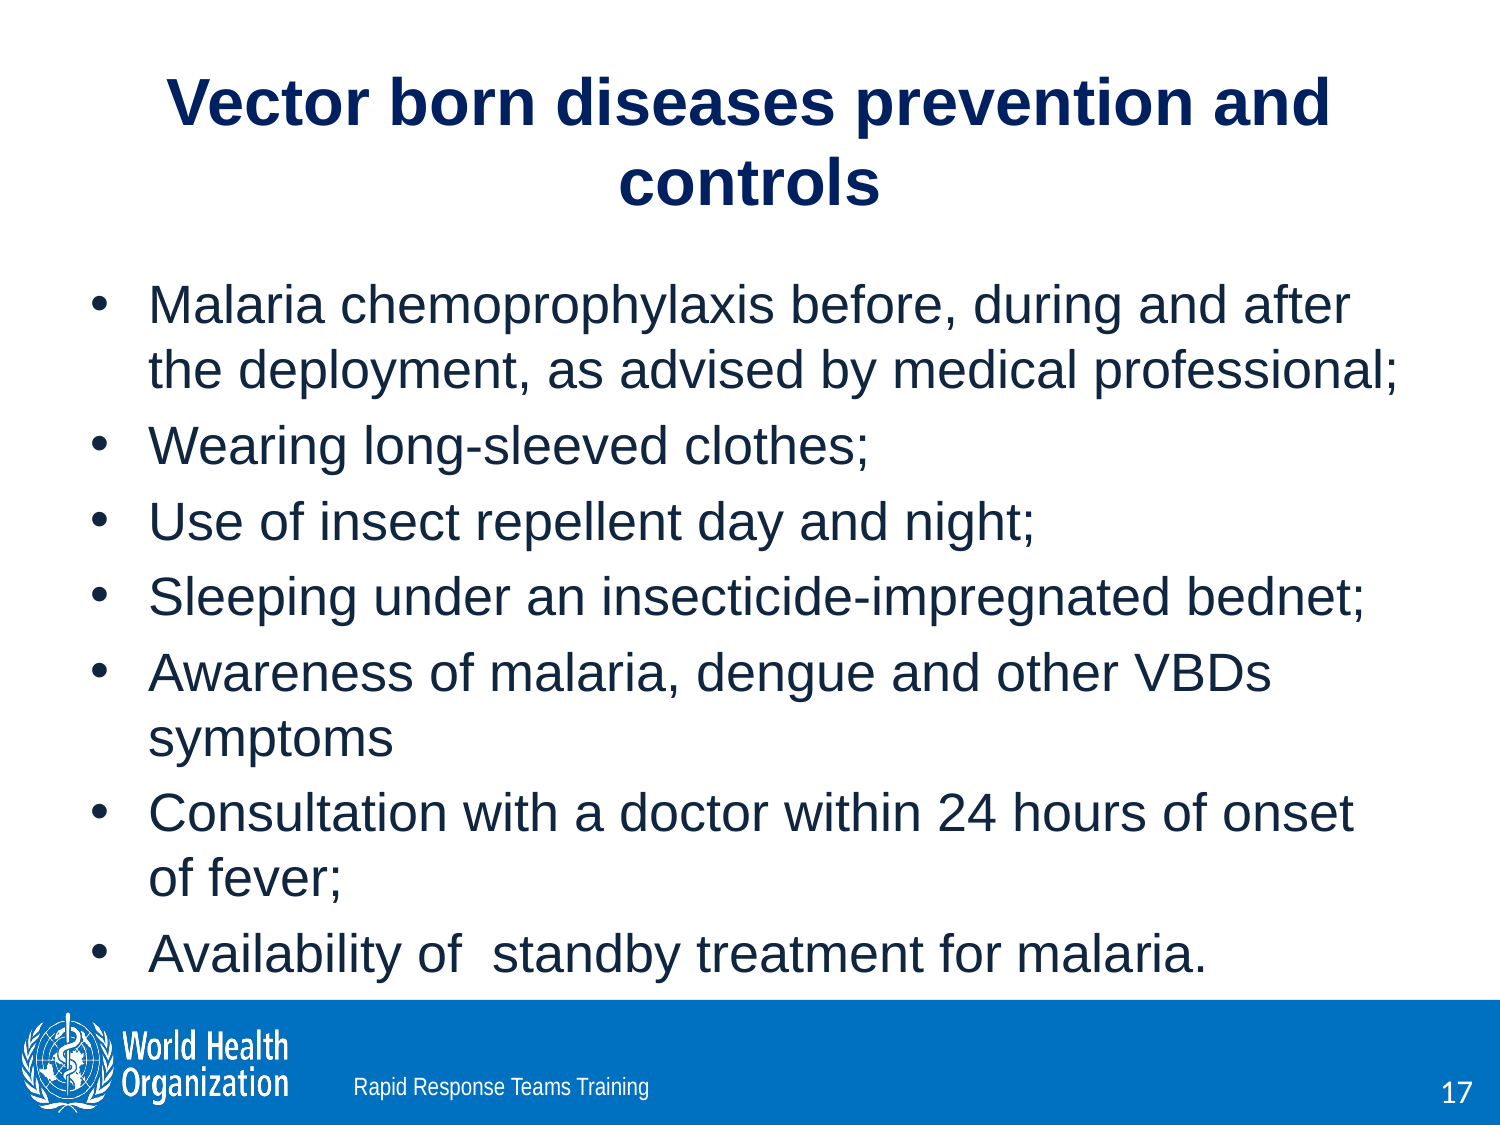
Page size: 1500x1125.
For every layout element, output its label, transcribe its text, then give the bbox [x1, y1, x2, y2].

list Malaria chemoprophylaxis before, during and after the deployment, as advised by medical professional; Wearing long-sleeved clothes; Use of insect repellent day and night; Sleeping under an insecticide-impregnated bednet; Awareness of malaria, dengue and other VBDs symptoms Consultation with a doctor within 24 hours of onset of fever; Availability of standby treatment for malaria. [75, 262, 1425, 1005]
picture [21, 1012, 288, 1113]
title Vector born diseases prevention and controls [75, 45, 1425, 233]
